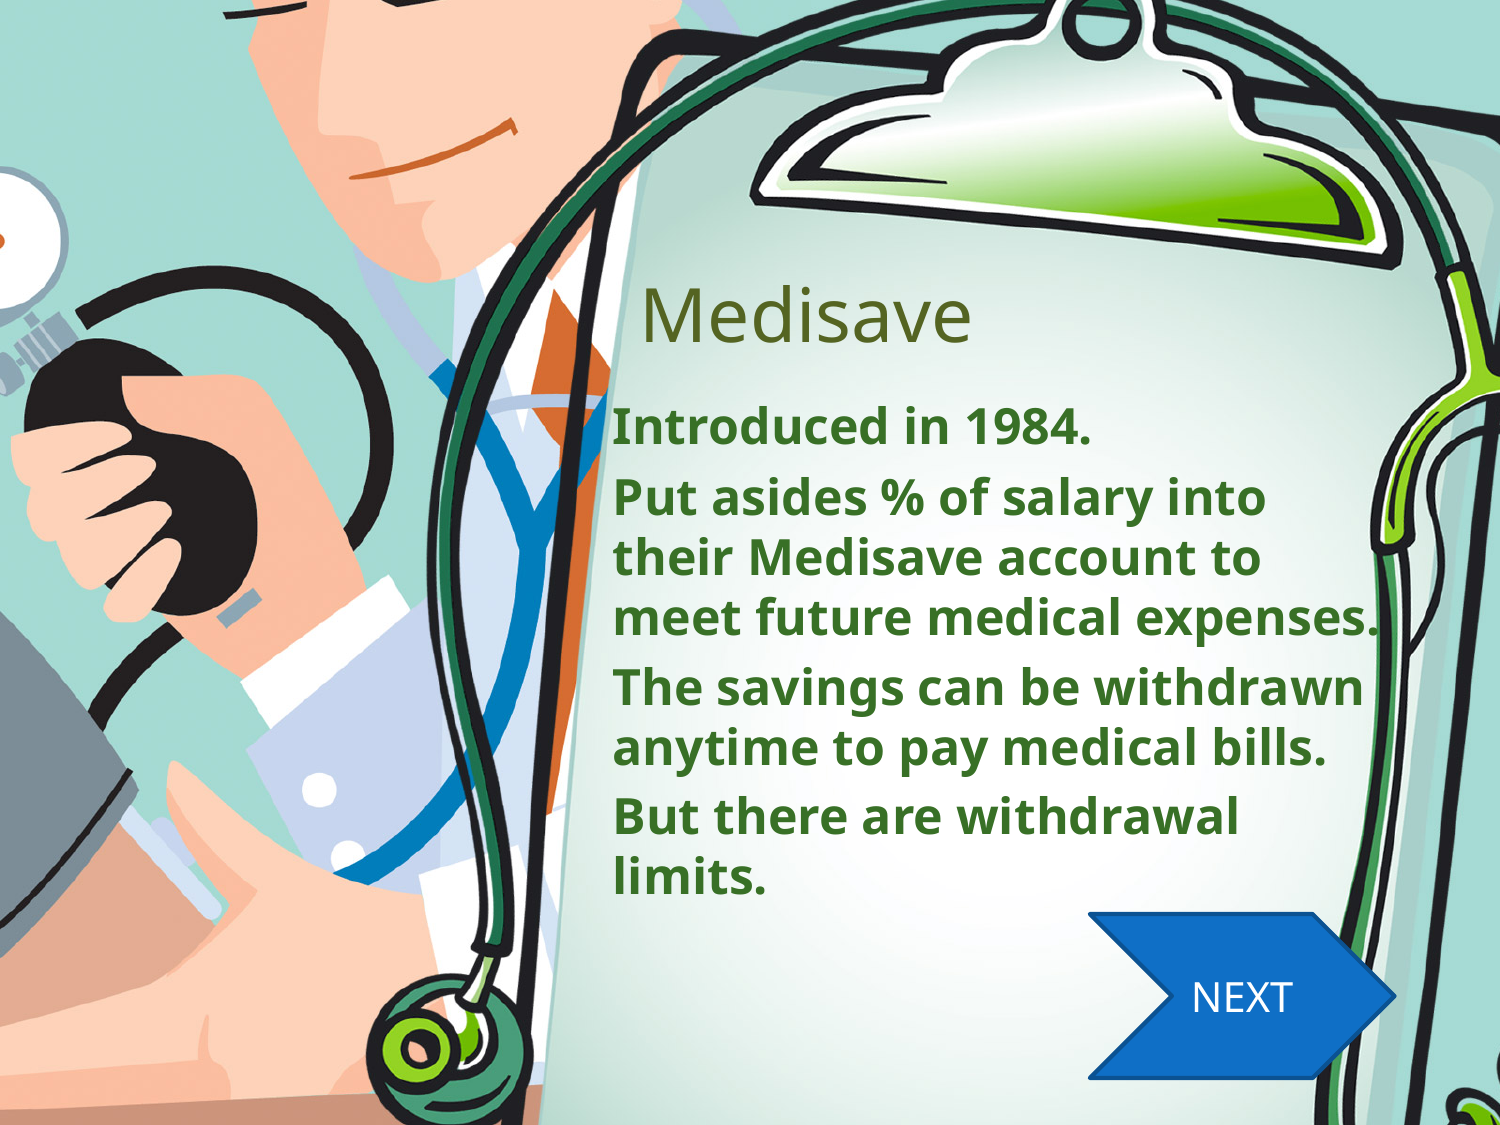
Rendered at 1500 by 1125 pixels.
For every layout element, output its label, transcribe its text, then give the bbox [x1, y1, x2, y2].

text_box NEXT [1087, 911, 1397, 1081]
list Introduced in 1984. Put asides % of salary into their Medisave account to meet future medical expenses. The savings can be withdrawn anytime to pay medical bills. But there are withdrawal limits. [597, 387, 1407, 1038]
picture [0, 0, 1500, 1125]
title Medisave [624, 274, 1500, 351]
